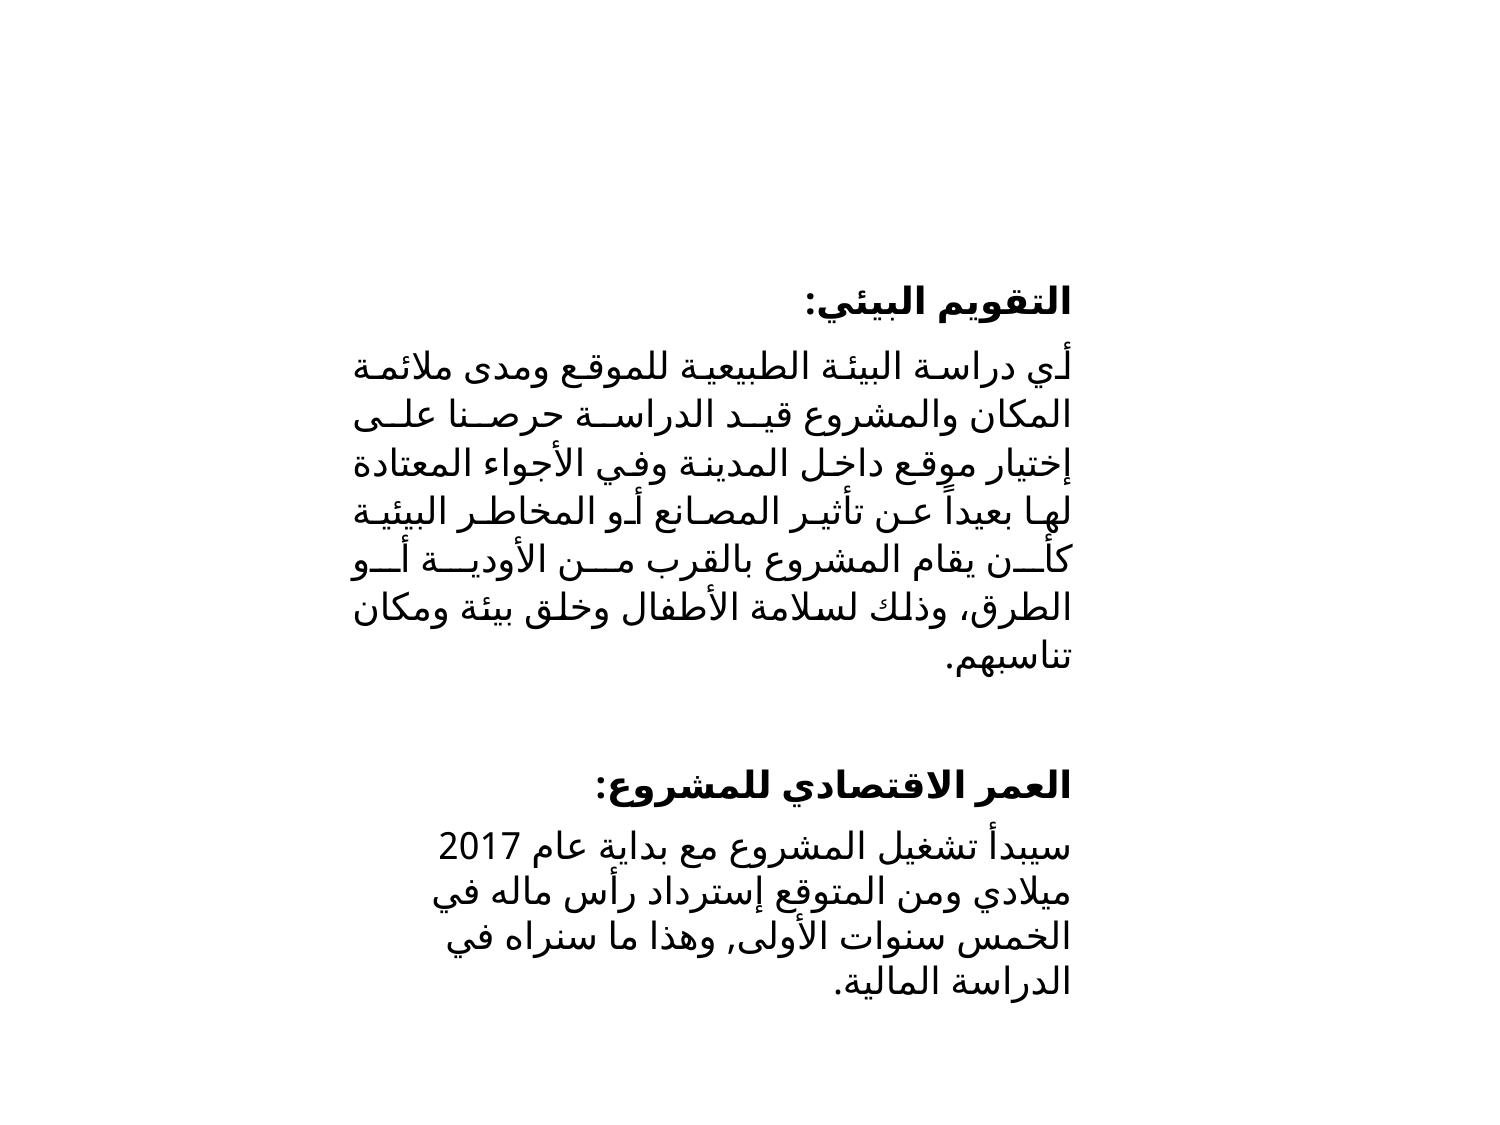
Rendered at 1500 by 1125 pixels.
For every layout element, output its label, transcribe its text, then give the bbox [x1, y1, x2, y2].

text_box التقويم البيئي: أي دراسة البيئة الطبيعية للموقع ومدى ملائمة المكان والمشروع قيد الدراسة حرصنا على إختيار موقع داخل المدينة وفي الأجواء المعتادة لها بعيداً عن تأثير المصانع أو المخاطر البيئية كأن يقام المشروع بالقرب من الأودية أو الطرق، وذلك لسلامة الأطفال وخلق بيئة ومكان تناسبهم. العمر الاقتصادي للمشروع: سيبدأ تشغيل المشروع مع بداية عام 2017 ميلادي ومن المتوقع إسترداد رأس ماله في الخمس سنوات الأولى, وهذا ما سنراه في الدراسة المالية. [337, 137, 1088, 1123]
